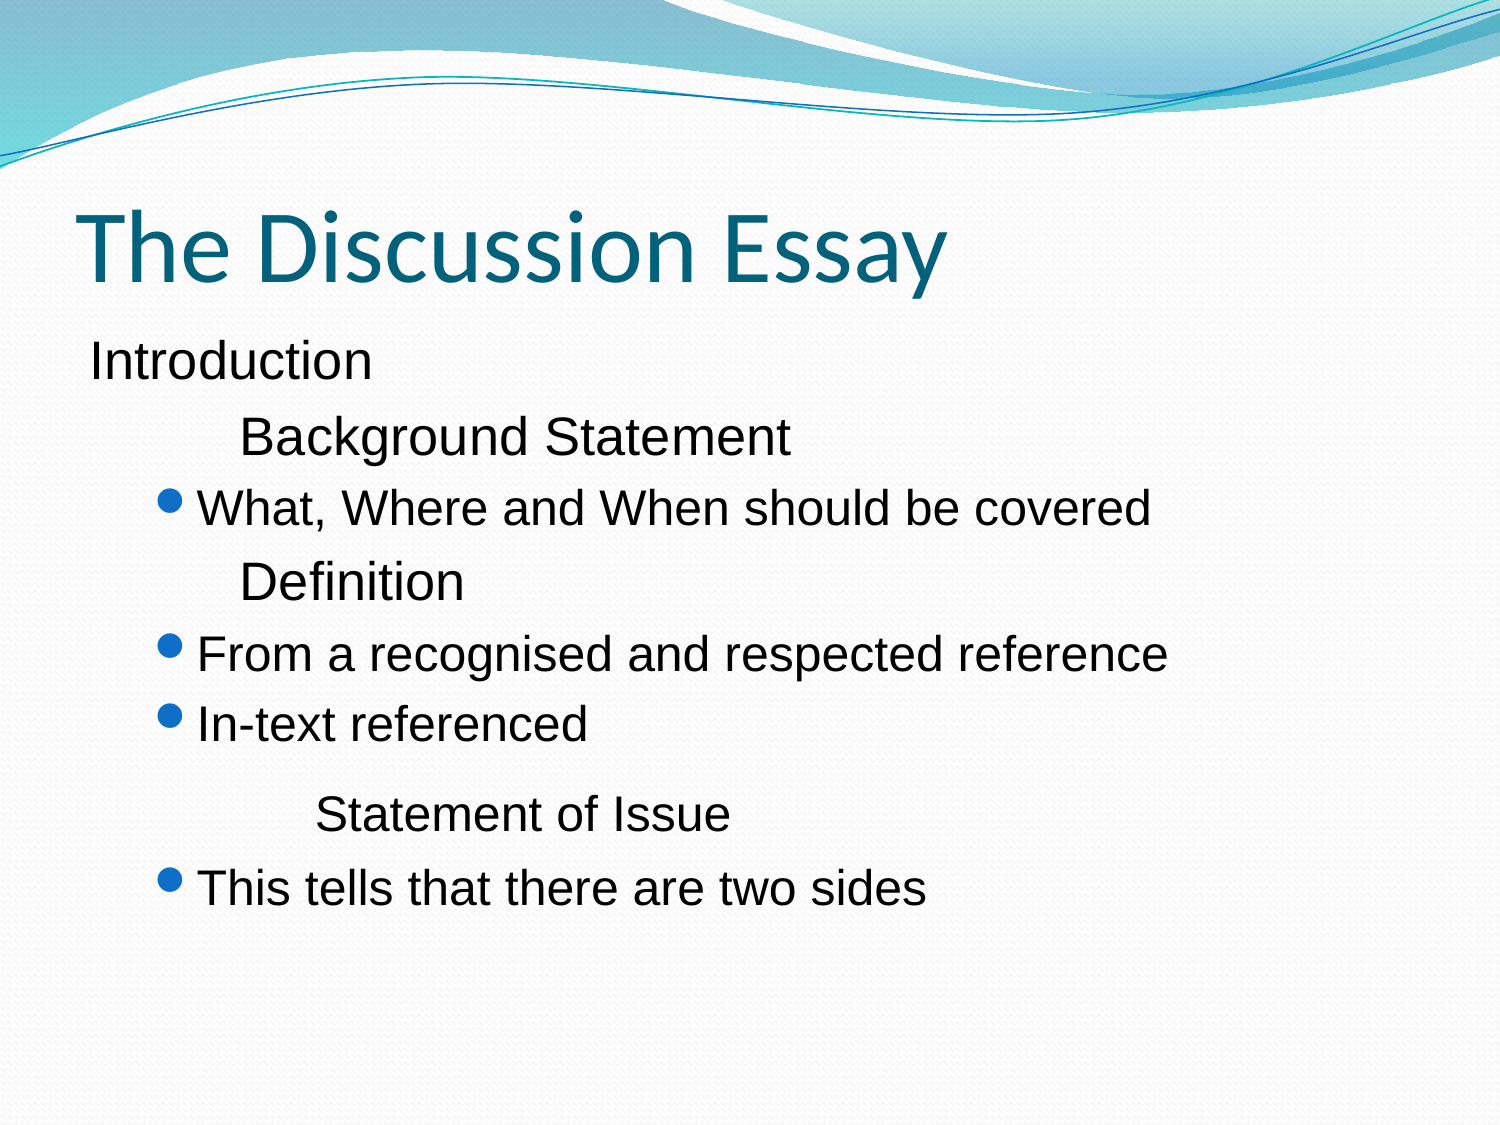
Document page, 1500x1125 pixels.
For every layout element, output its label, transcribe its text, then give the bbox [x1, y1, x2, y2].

title The Discussion Essay [75, 115, 1425, 303]
list Introduction Background Statement What, Where and When should be covered Definition From a recognised and respected reference In-text referenced Statement of Issue This tells that there are two sides [75, 317, 1425, 1038]
